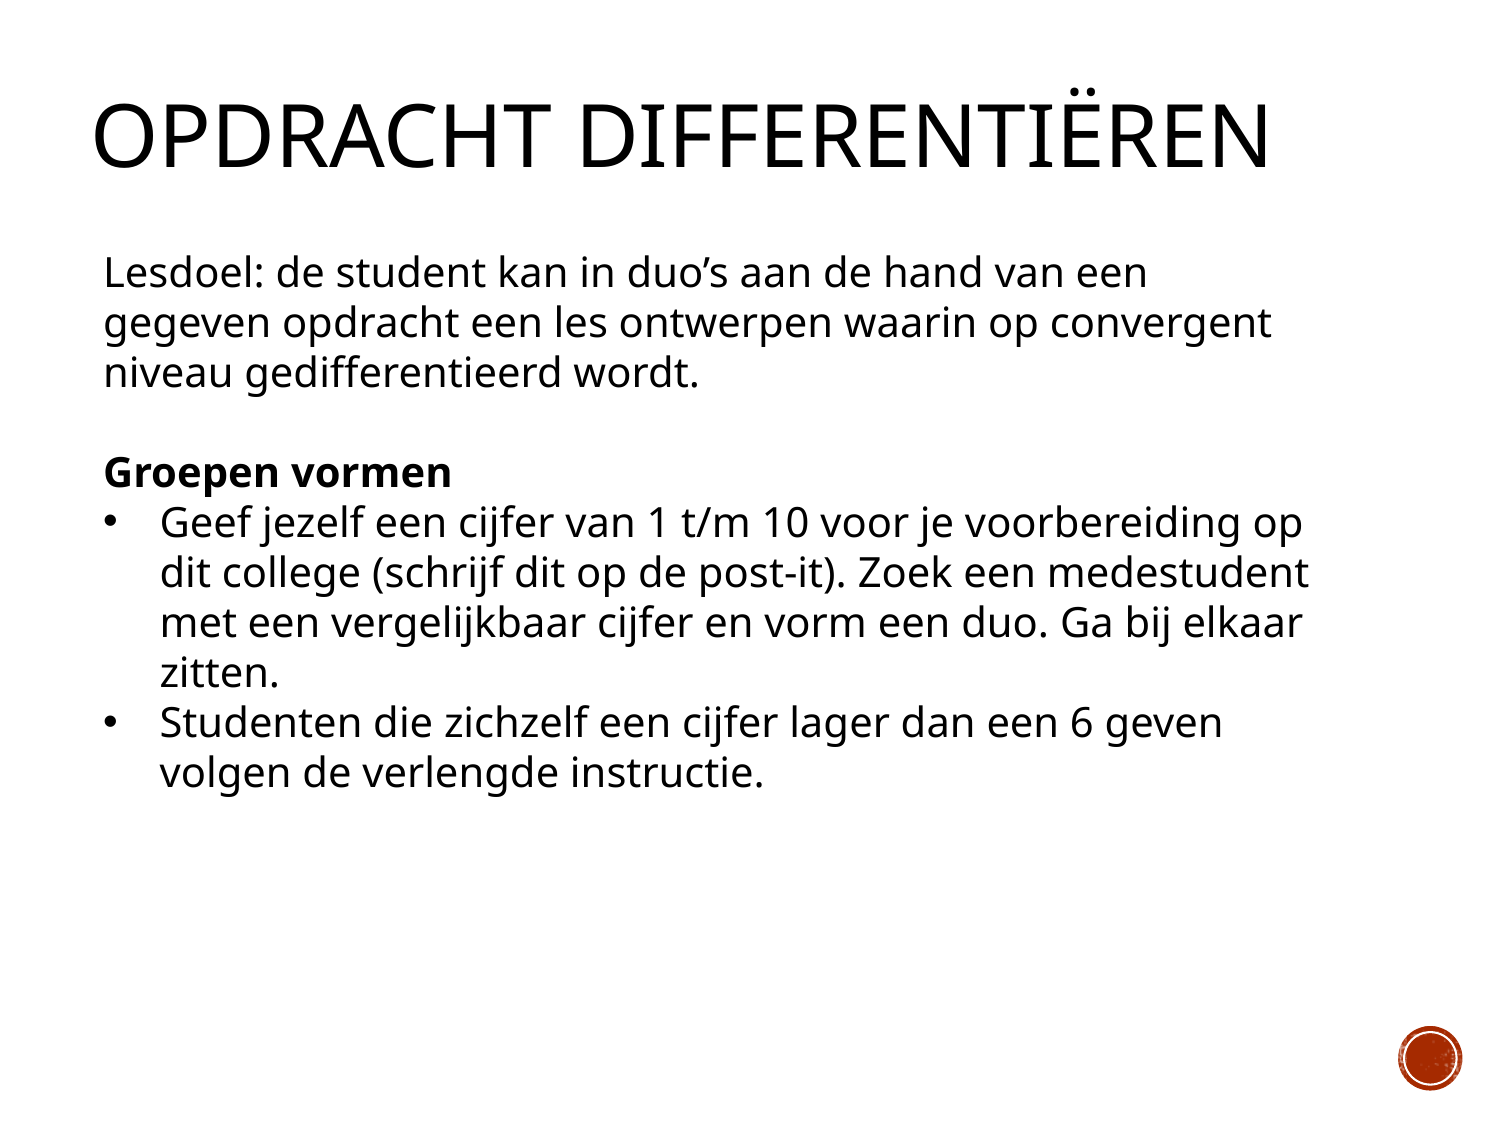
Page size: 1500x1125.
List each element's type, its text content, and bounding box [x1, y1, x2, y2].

text_box Lesdoel: de student kan in duo’s aan de hand van een gegeven opdracht een les ontwerpen waarin op convergent niveau gedifferentieerd wordt. Groepen vormen Geef jezelf een cijfer van 1 t/m 10 voor je voorbereiding op dit college (schrijf dit op de post-it). Zoek een medestudent met een vergelijkbaar cijfer en vorm een duo. Ga bij elkaar zitten. Studenten die zichzelf een cijfer lager dan een 6 geven volgen de verlengde instructie. [88, 238, 1329, 954]
title Opdracht differentiëren [75, 45, 1471, 233]
